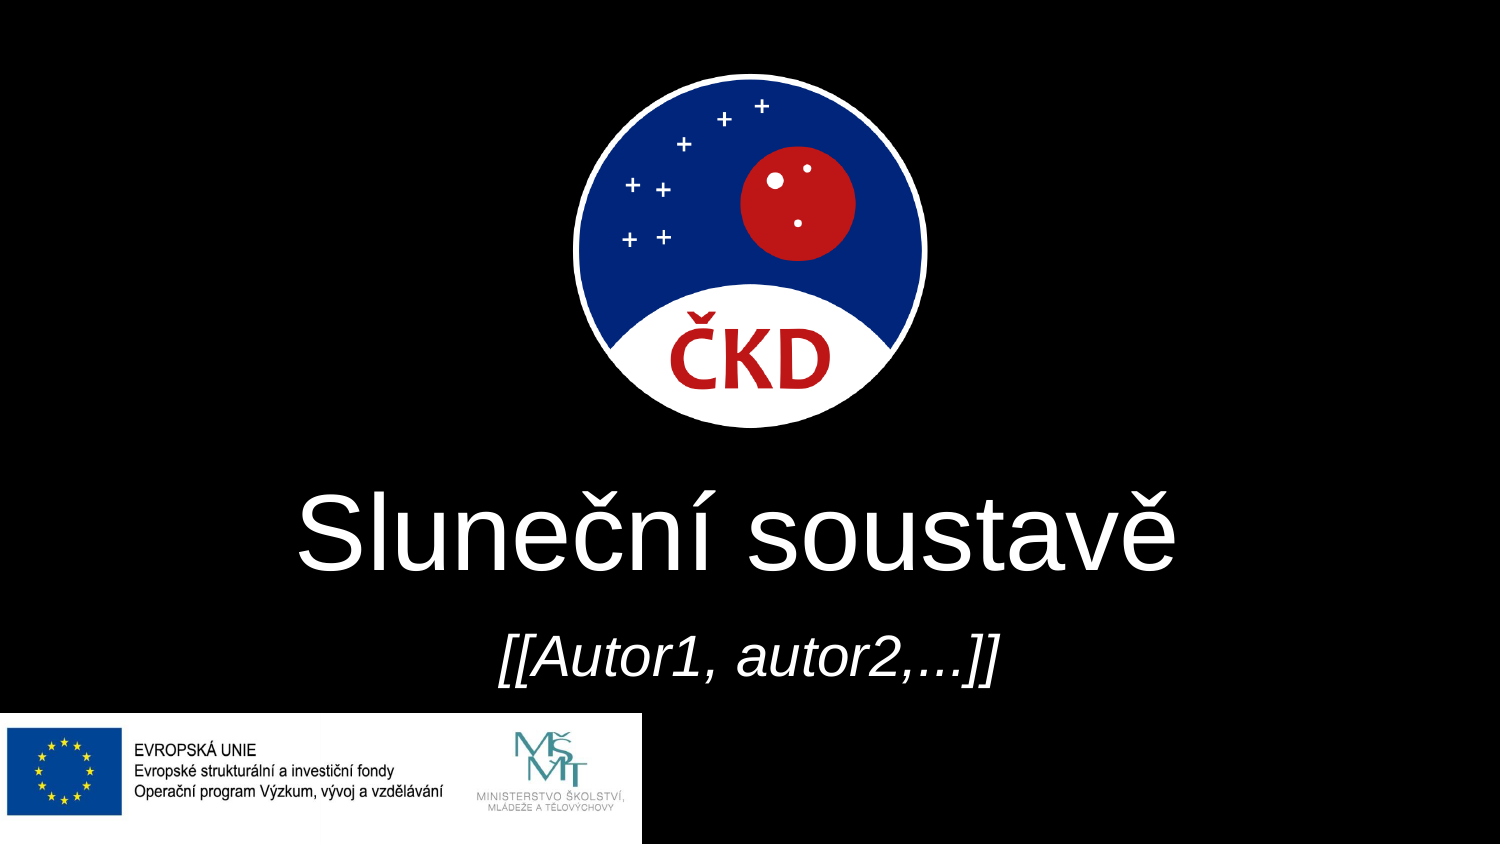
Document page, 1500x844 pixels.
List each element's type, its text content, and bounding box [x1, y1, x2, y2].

subtitle [[Autor1, autor2,...]] [51, 608, 1449, 739]
title Sluneční soustavě [38, 271, 1437, 609]
picture [0, 713, 642, 844]
picture [565, 66, 935, 436]
